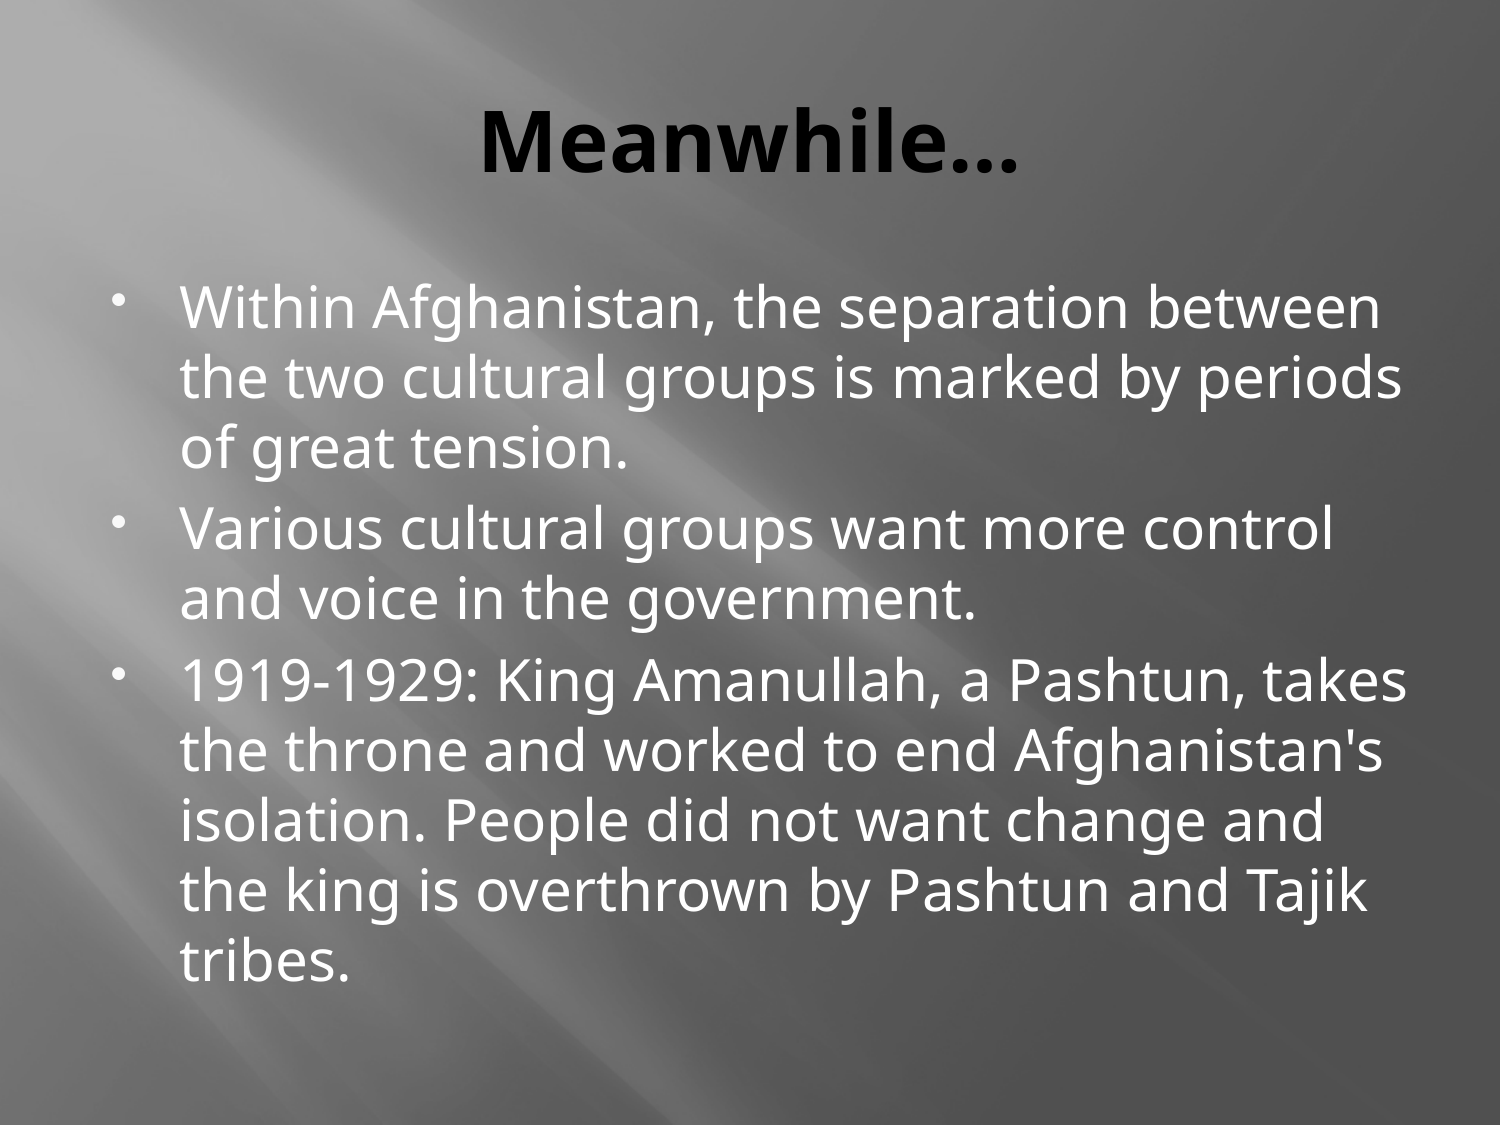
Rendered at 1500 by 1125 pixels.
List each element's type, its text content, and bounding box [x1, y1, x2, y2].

list Within Afghanistan, the separation between the two cultural groups is marked by periods of great tension. Various cultural groups want more control and voice in the government. 1919-1929: King Amanullah, a Pashtun, takes the throne and worked to end Afghanistan's isolation. People did not want change and the king is overthrown by Pashtun and Tajik tribes. [75, 262, 1425, 1035]
title Meanwhile… [75, 45, 1425, 233]
